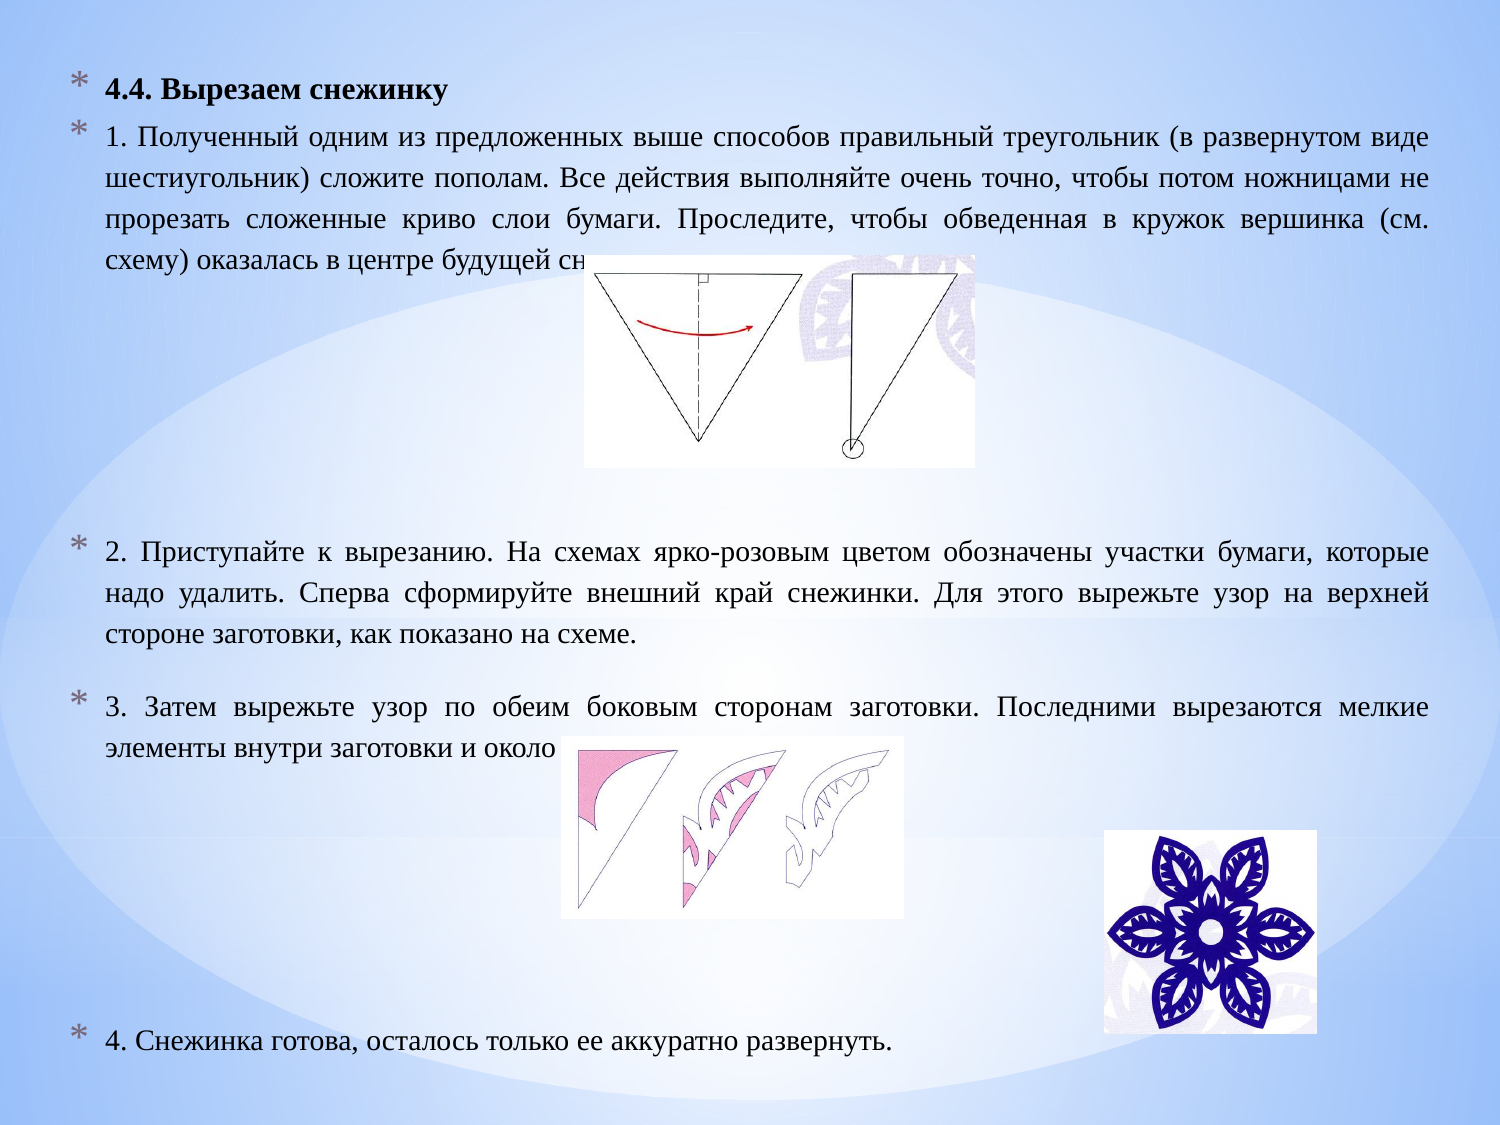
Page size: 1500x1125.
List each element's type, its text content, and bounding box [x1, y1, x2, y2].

picture [1104, 830, 1318, 1034]
list 4.4. Вырезаем снежинку 1. Полученный одним из предложенных выше способов правильный треугольник (в развернутом виде шестиугольник) сложите пополам. Все действия выполняйте очень точно, чтобы потом ножницами не прорезать сложенные криво слои бумаги. Проследите, чтобы обведенная в кружок вершинка (см. схему) оказалась в центре будущей снежинки. 2. Приступайте к вырезанию. На схемах ярко-розовым цветом обозначены участки бумаги, которые надо удалить. Сперва сформируйте внешний край снежинки. Для этого вырежьте узор на верхней стороне заготовки, как показано на схеме. 3. Затем вырежьте узор по обеим боковым сторонам заготовки. Последними вырезаются мелкие элементы внутри заготовки и около острого угла. 4. Снежинка готова, осталось только ее аккуратно развернуть. [53, 54, 1447, 1071]
picture [560, 736, 904, 920]
picture [584, 255, 975, 469]
